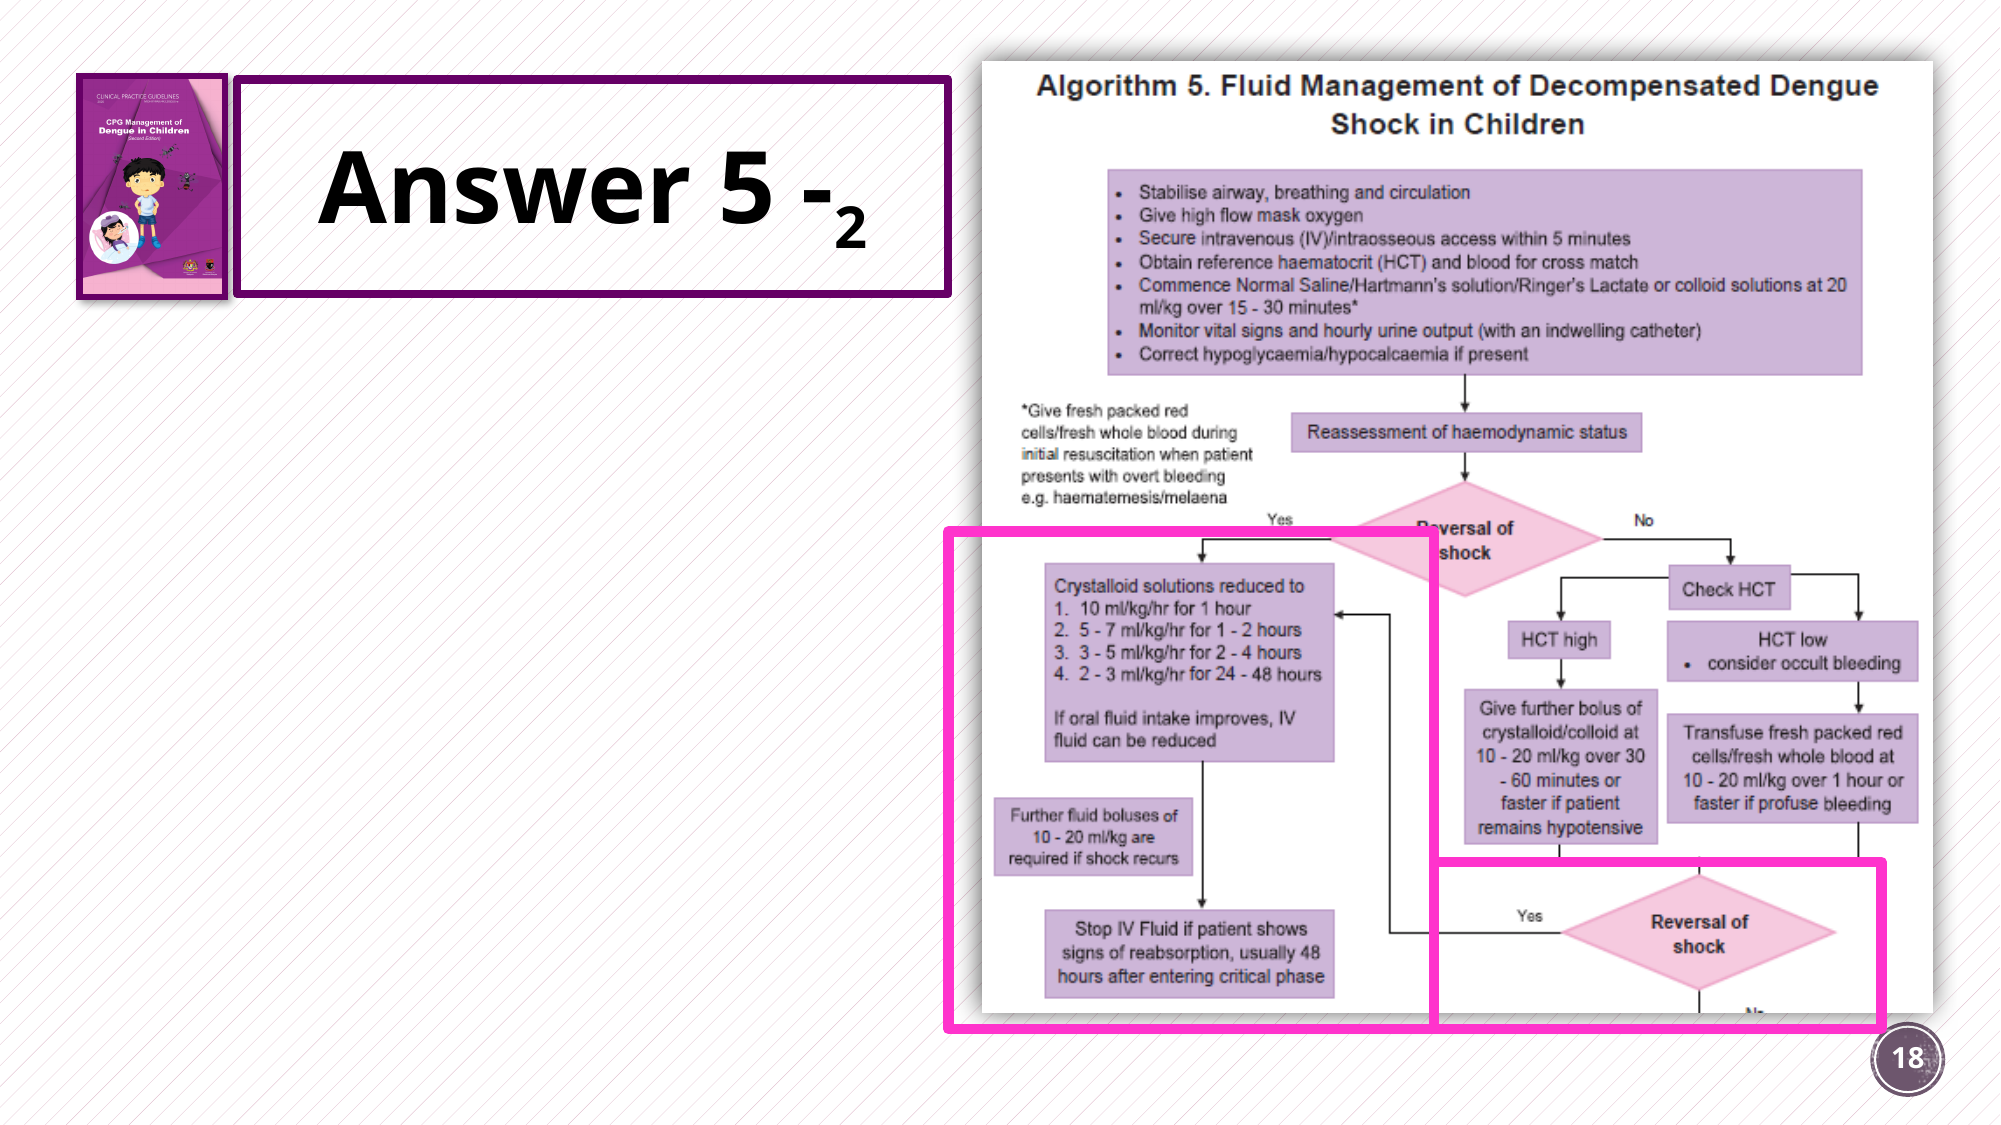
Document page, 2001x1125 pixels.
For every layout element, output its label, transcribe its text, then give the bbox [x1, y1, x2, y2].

text_box Answer 5 -2 [237, 79, 949, 294]
slide_number 18 [1855, 1028, 1961, 1089]
text_box [1433, 1013, 1882, 1030]
picture [982, 61, 1933, 1011]
picture [83, 79, 222, 294]
text_box [947, 530, 1433, 1030]
